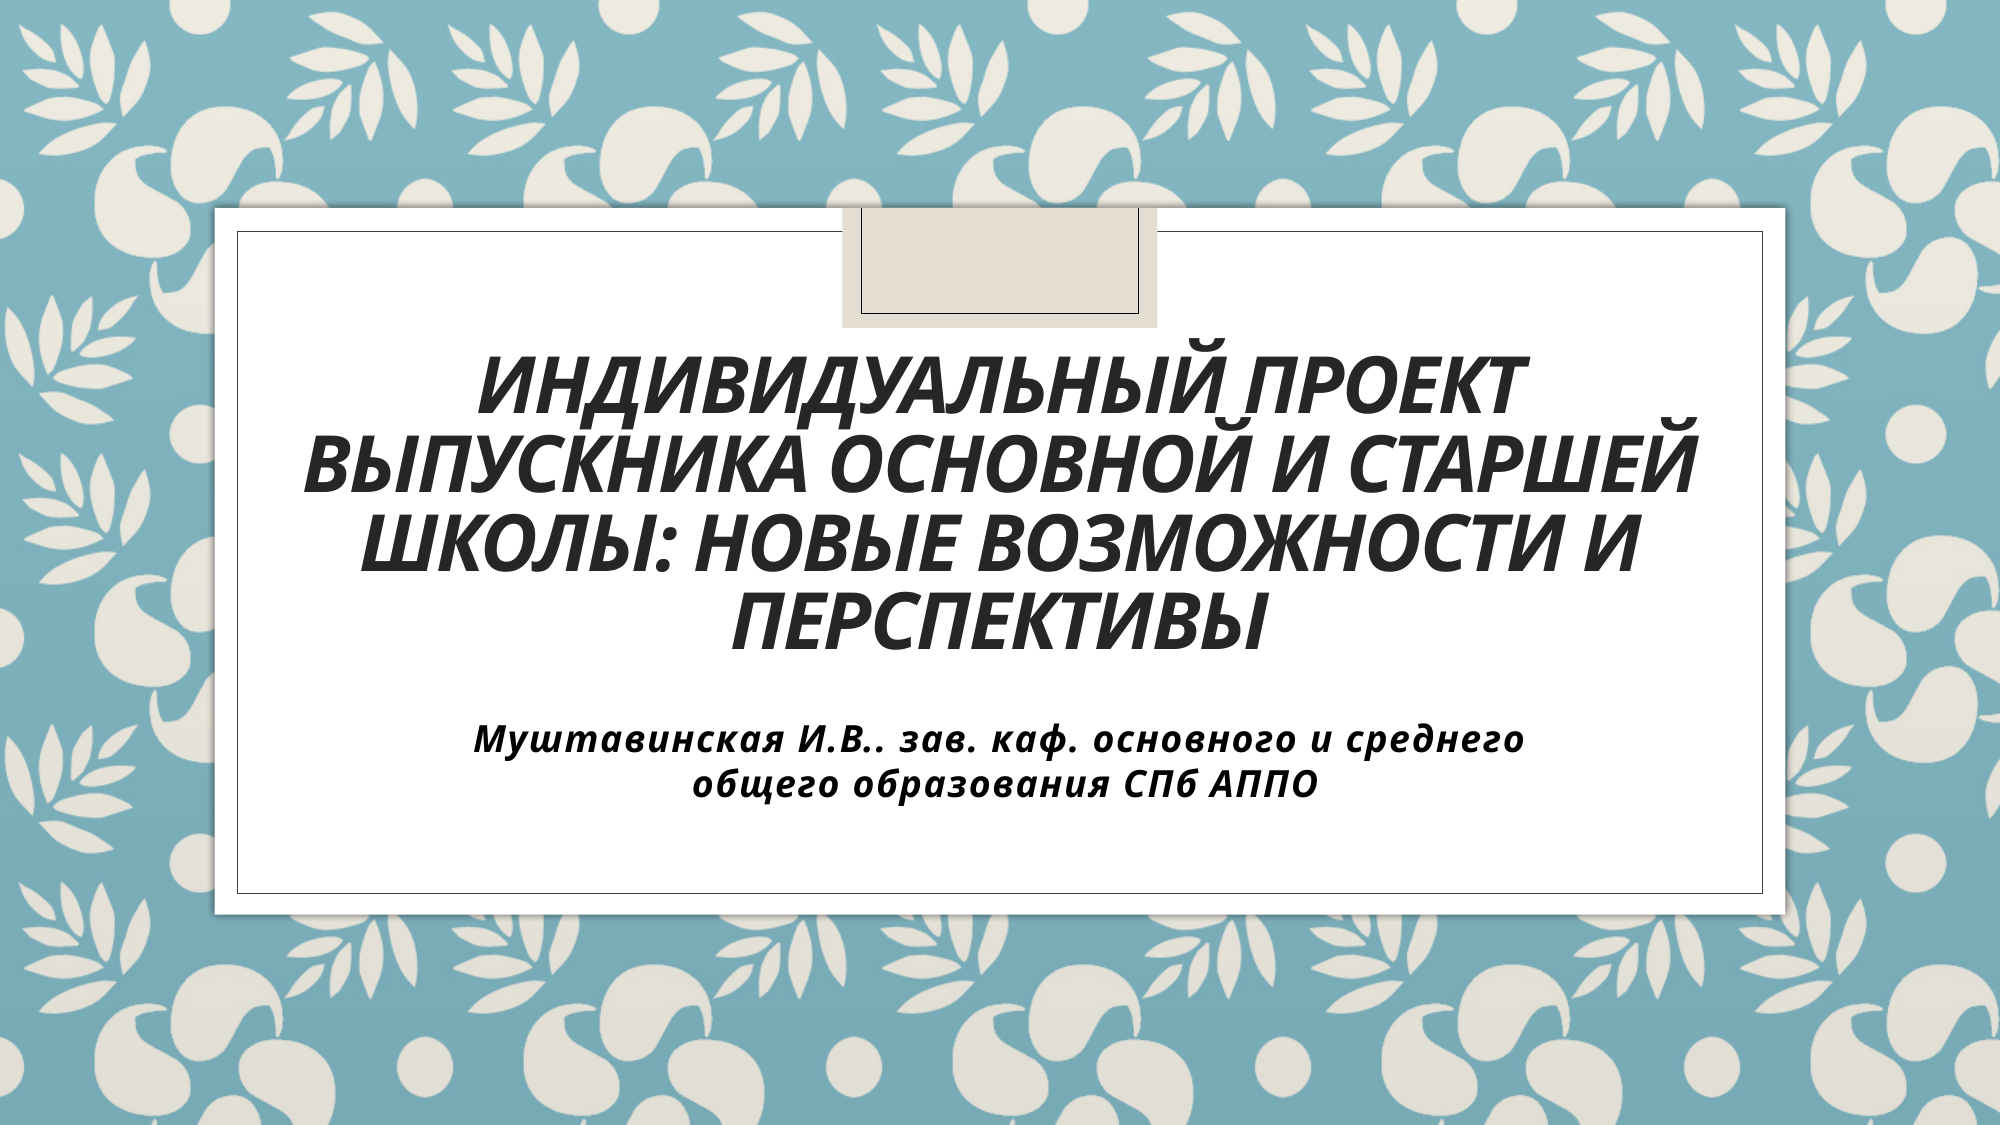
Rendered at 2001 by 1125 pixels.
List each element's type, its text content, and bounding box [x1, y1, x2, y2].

title Индивидуальный проект выпускника основной и старшей школы: новые возможности и перспективы [256, 343, 1744, 708]
subtitle Муштавинская И.В.. зав. каф. основного и среднего общего образования СПб АППО [255, 708, 1744, 829]
